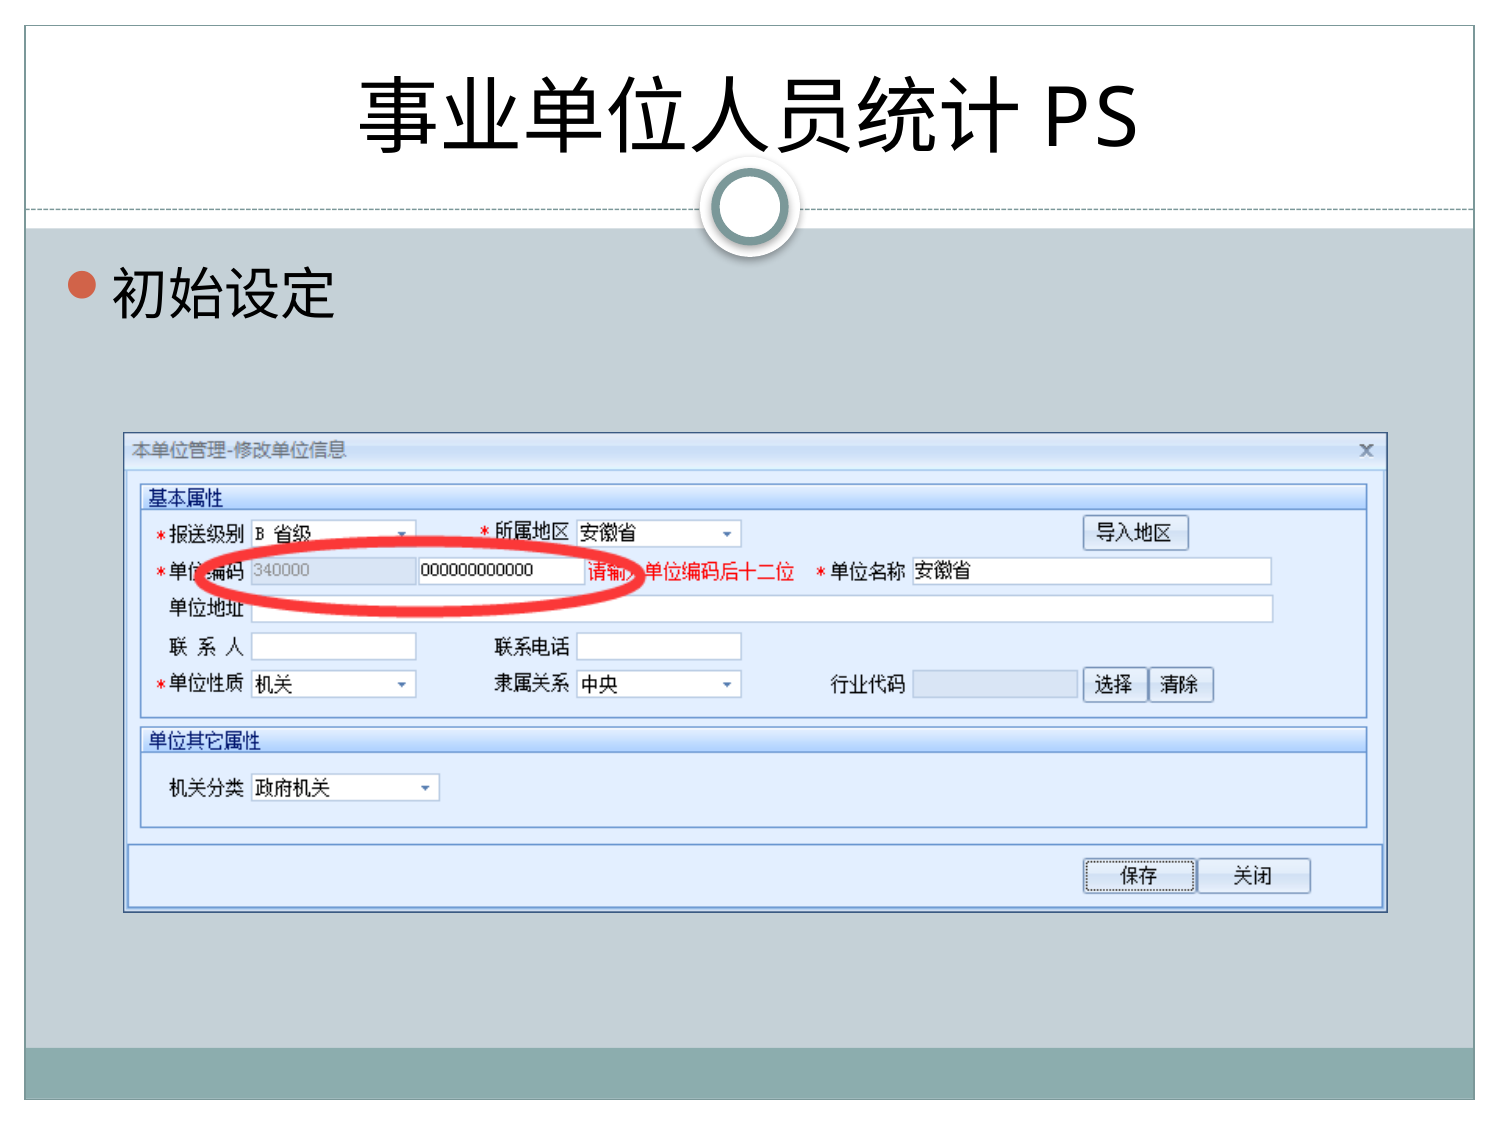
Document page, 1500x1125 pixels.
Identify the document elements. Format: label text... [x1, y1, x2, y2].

picture [123, 432, 1389, 913]
list 初始设定 [49, 250, 1445, 1001]
